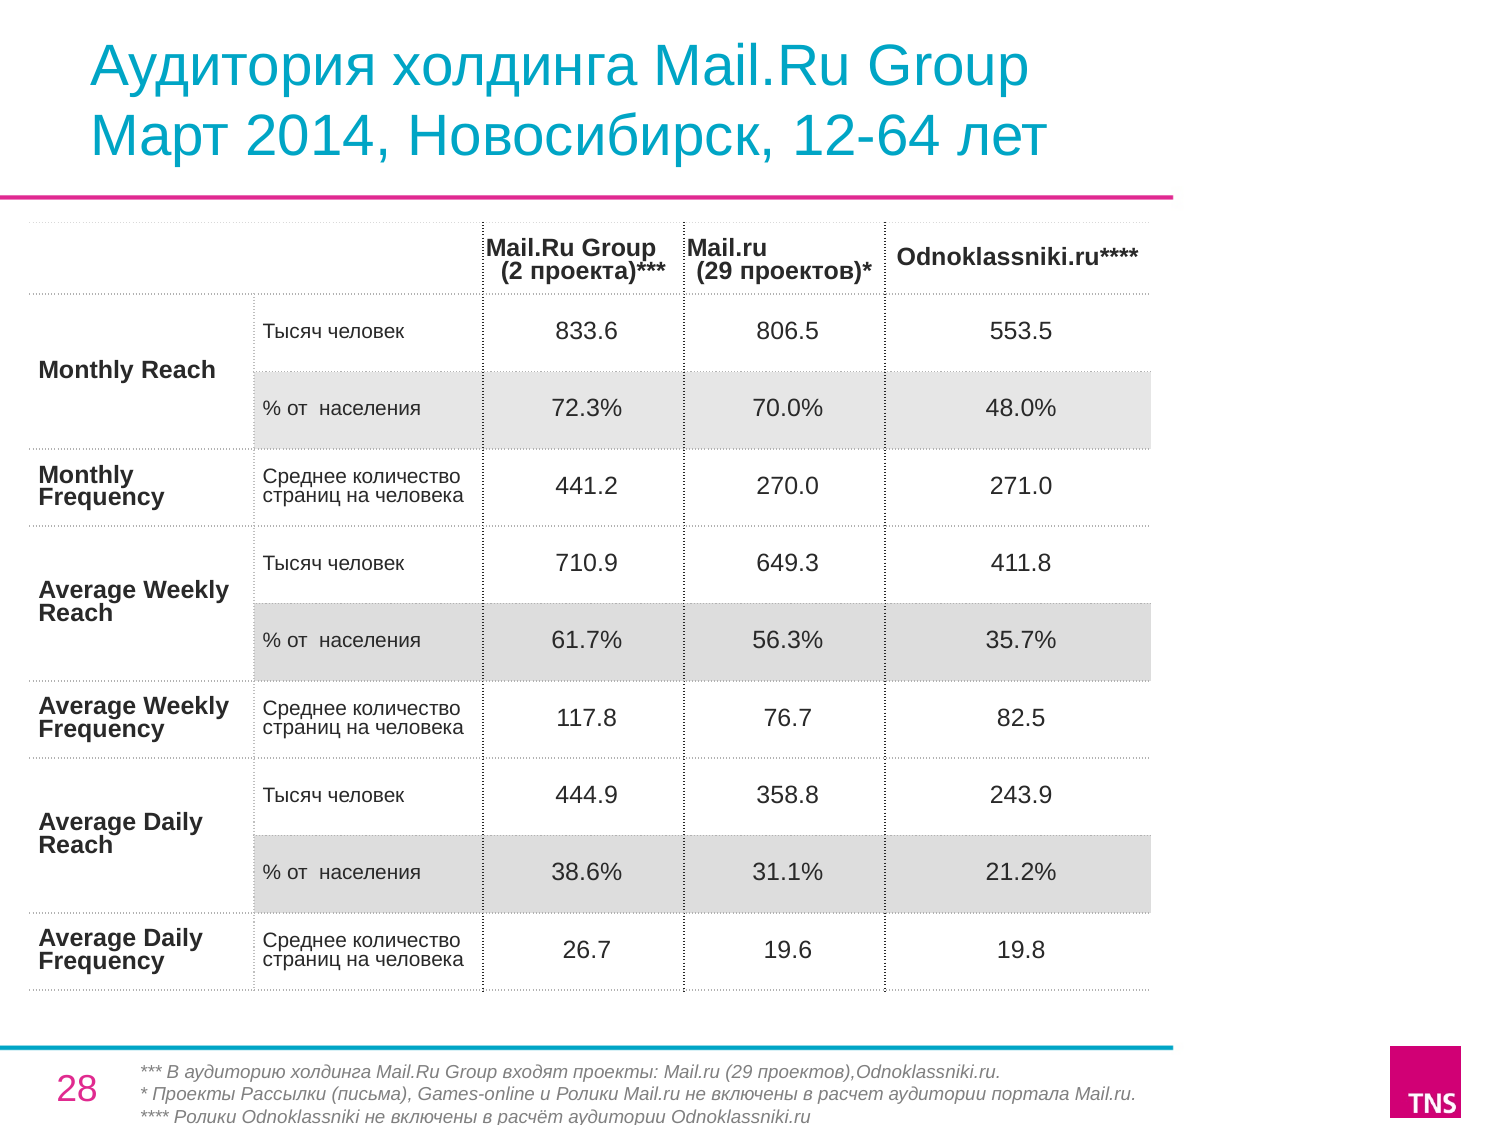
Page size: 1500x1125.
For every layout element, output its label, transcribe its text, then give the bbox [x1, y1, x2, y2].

table_cell 19.6 [684, 913, 885, 990]
table_cell 48.0% [885, 372, 1151, 449]
table_cell 117.8 [483, 681, 684, 758]
table_cell 31.1% [684, 835, 885, 913]
title Аудитория холдинга Mail.Ru Group Март 2014, Новосибирск, 12-64 лет [74, 8, 1476, 187]
table_cell Среднее количество страниц на человека [254, 449, 483, 526]
table_cell Тысяч человек [254, 526, 483, 603]
table_cell 806.5 [684, 294, 885, 372]
text_box *** В аудиторию холдинга Mail.Ru Group входят проекты: Mail.ru (29 проектов),Odnoklassniki.ru. * Проекты Рассылки (письма), Games-online и Ролики Mail.ru не включены в расчет аудитории портала Mail.ru. **** Ролики Odnoklassniki не включены в расчёт аудитории Odnoklassniki.ru [124, 1052, 1463, 1125]
table_cell 271.0 [885, 449, 1151, 526]
table_cell Average Daily Reach [29, 758, 254, 913]
table_cell % от населения [254, 372, 483, 449]
table_cell 61.7% [483, 603, 684, 681]
table_cell Monthly Reach [29, 294, 254, 449]
table_cell 710.9 [483, 526, 684, 603]
table_header Odnoklassniki.ru**** [885, 223, 1151, 294]
table_cell 70.0% [684, 372, 885, 449]
table_cell 243.9 [885, 758, 1151, 835]
table_cell 76.7 [684, 681, 885, 758]
table_cell Average Weekly Frequency [29, 681, 254, 758]
table_cell 833.6 [483, 294, 684, 372]
table_header Mail.ru (29 проектов)* [684, 223, 885, 294]
table_cell 270.0 [684, 449, 885, 526]
table_cell 82.5 [885, 681, 1151, 758]
table_cell 553.5 [885, 294, 1151, 372]
table_cell Среднее количество страниц на человека [254, 681, 483, 758]
table_cell 441.2 [483, 449, 684, 526]
table_cell 358.8 [684, 758, 885, 835]
table_cell Тысяч человек [254, 758, 483, 835]
table_cell 72.3% [483, 372, 684, 449]
table_header Mail.Ru Group (2 проекта)*** [483, 223, 684, 294]
table_cell 38.6% [483, 835, 684, 913]
table_cell Среднее количество страниц на человека [254, 913, 483, 990]
table_cell 56.3% [684, 603, 885, 681]
table_cell 411.8 [885, 526, 1151, 603]
table_cell Average Weekly Reach [29, 526, 254, 681]
table_cell % от населения [254, 835, 483, 913]
slide_number 28 [40, 1055, 124, 1125]
table_cell 26.7 [483, 913, 684, 990]
table_cell 19.8 [885, 913, 1151, 990]
table_cell 35.7% [885, 603, 1151, 681]
table_cell 649.3 [684, 526, 885, 603]
table_cell Тысяч человек [254, 294, 483, 372]
table_cell 21.2% [885, 835, 1151, 913]
table_cell Average Daily Frequency [29, 913, 254, 990]
picture [0, 0, 1500, 1125]
table_cell % от населения [254, 603, 483, 681]
table_header [29, 223, 483, 294]
table_cell Monthly Frequency [29, 449, 254, 526]
table_cell 444.9 [483, 758, 684, 835]
